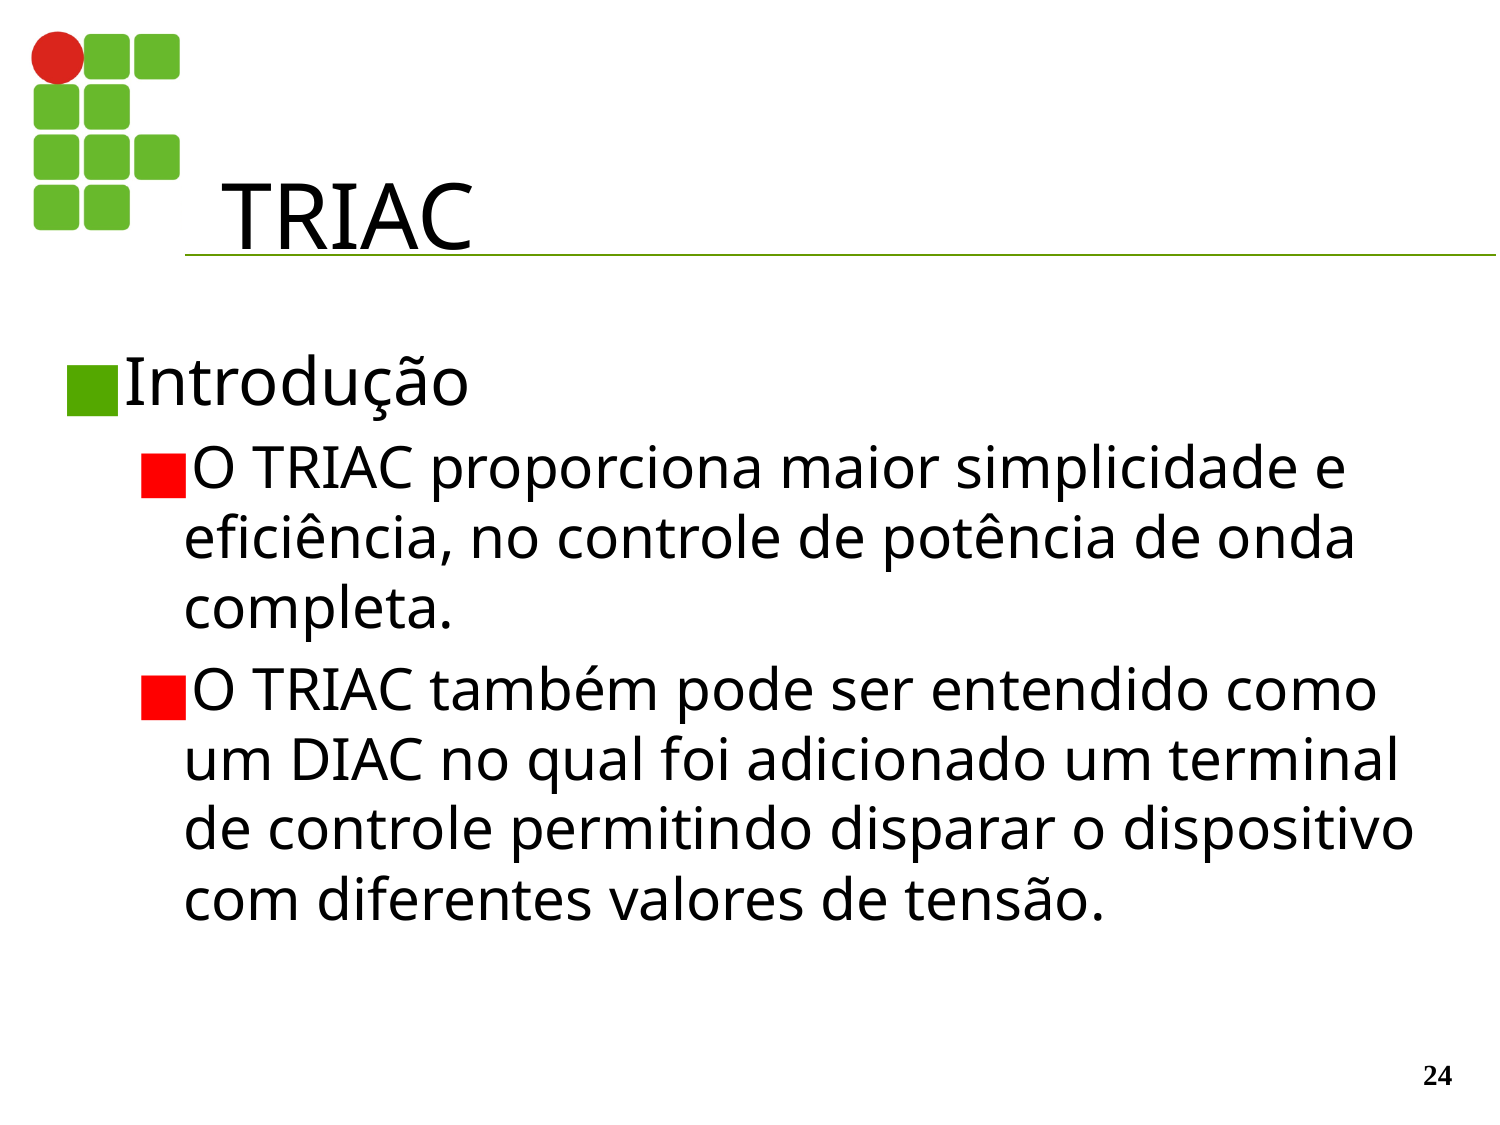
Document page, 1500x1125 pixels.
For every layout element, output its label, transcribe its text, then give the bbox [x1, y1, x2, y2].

picture [29, 30, 182, 232]
title TRIAC [206, 35, 1468, 275]
list Introdução O TRIAC proporciona maior simplicidade e eficiência, no controle de potência de onda completa. O TRIAC também pode ser entendido como um DIAC no qual foi adicionado um terminal de controle permitindo disparar o dispositivo com diferentes valores de tensão. [46, 331, 1469, 1032]
text_box ‹#› [1155, 1032, 1468, 1100]
